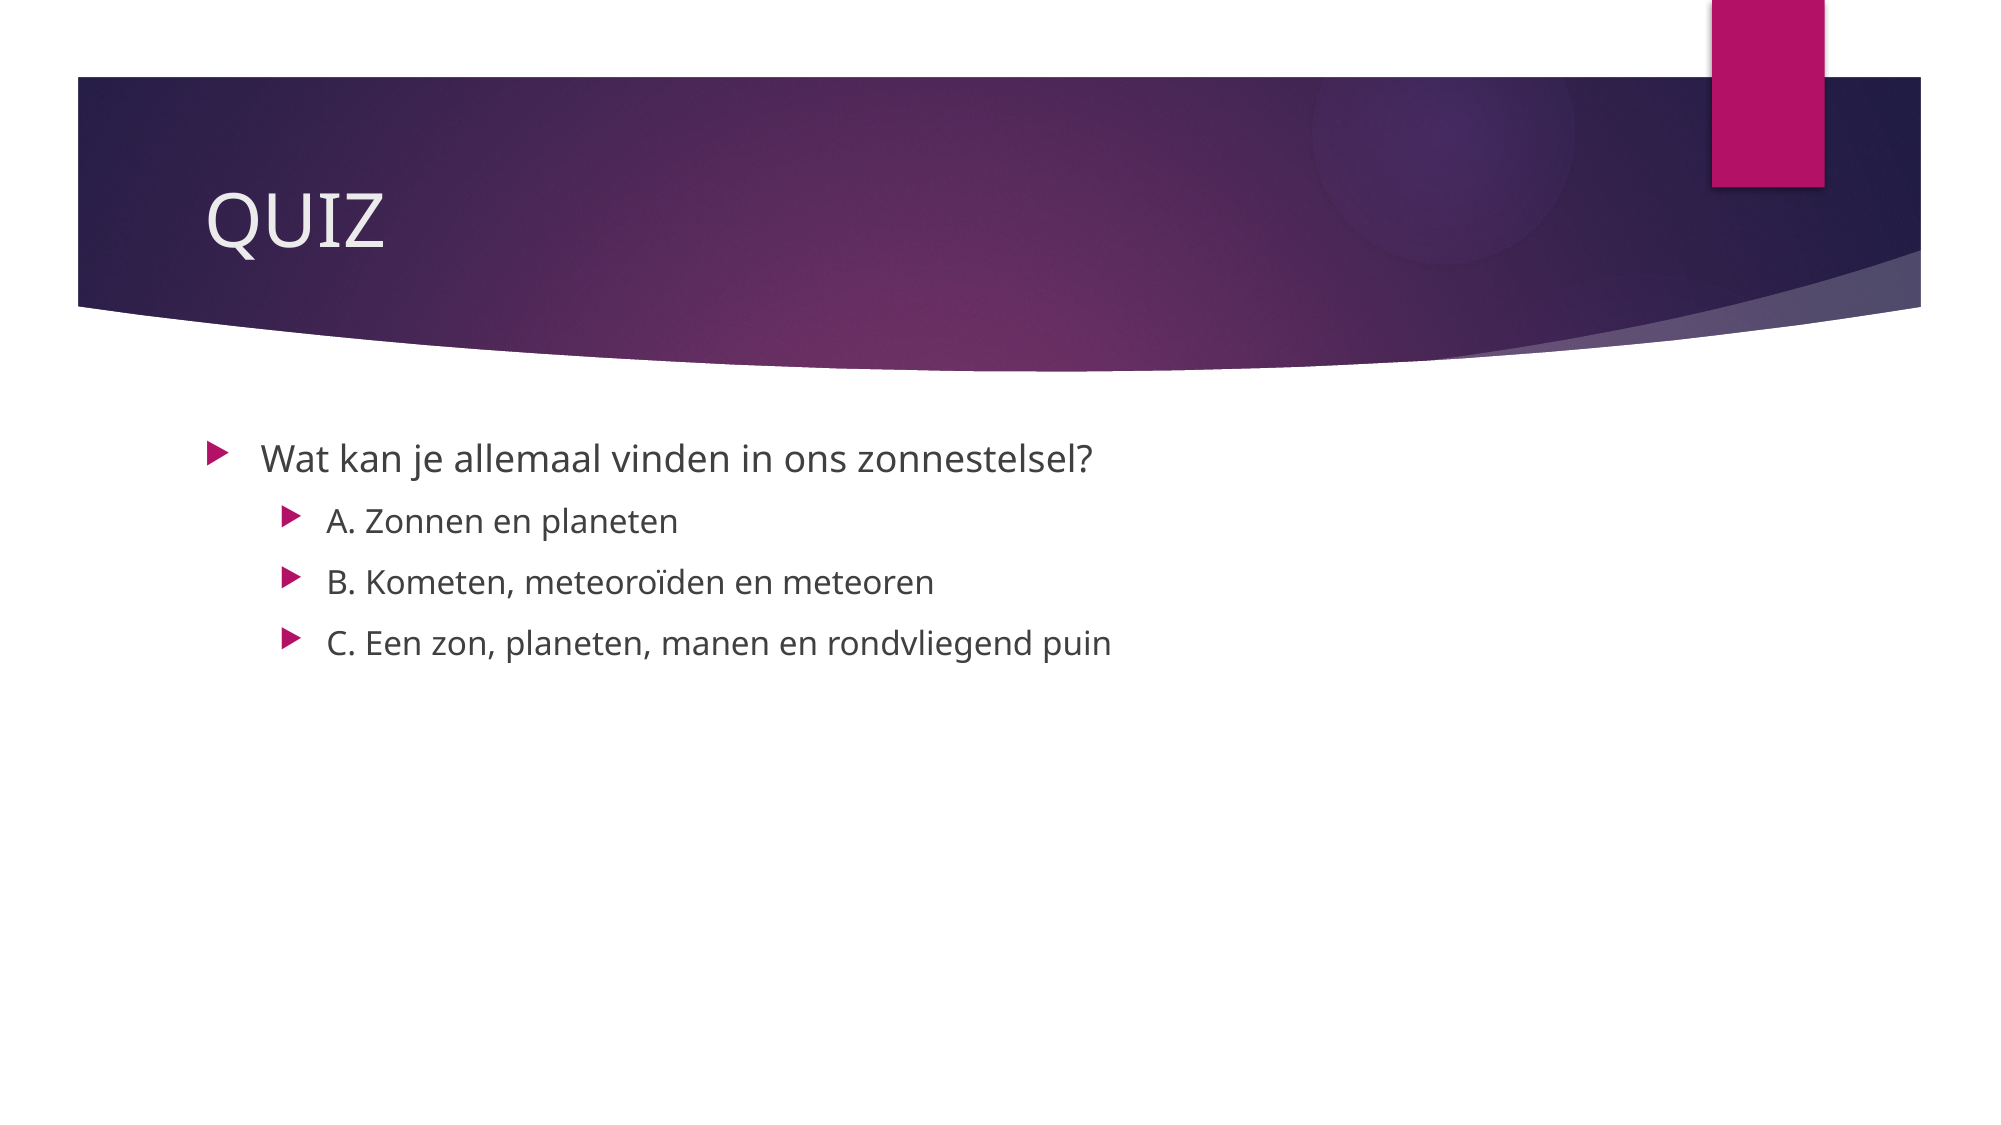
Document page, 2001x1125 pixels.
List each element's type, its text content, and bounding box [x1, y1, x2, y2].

list Wat kan je allemaal vinden in ons zonnestelsel? A. Zonnen en planeten B. Kometen, meteoroïden en meteoren C. Een zon, planeten, manen en rondvliegend puin [189, 427, 1638, 988]
title QUIZ [189, 159, 1627, 276]
